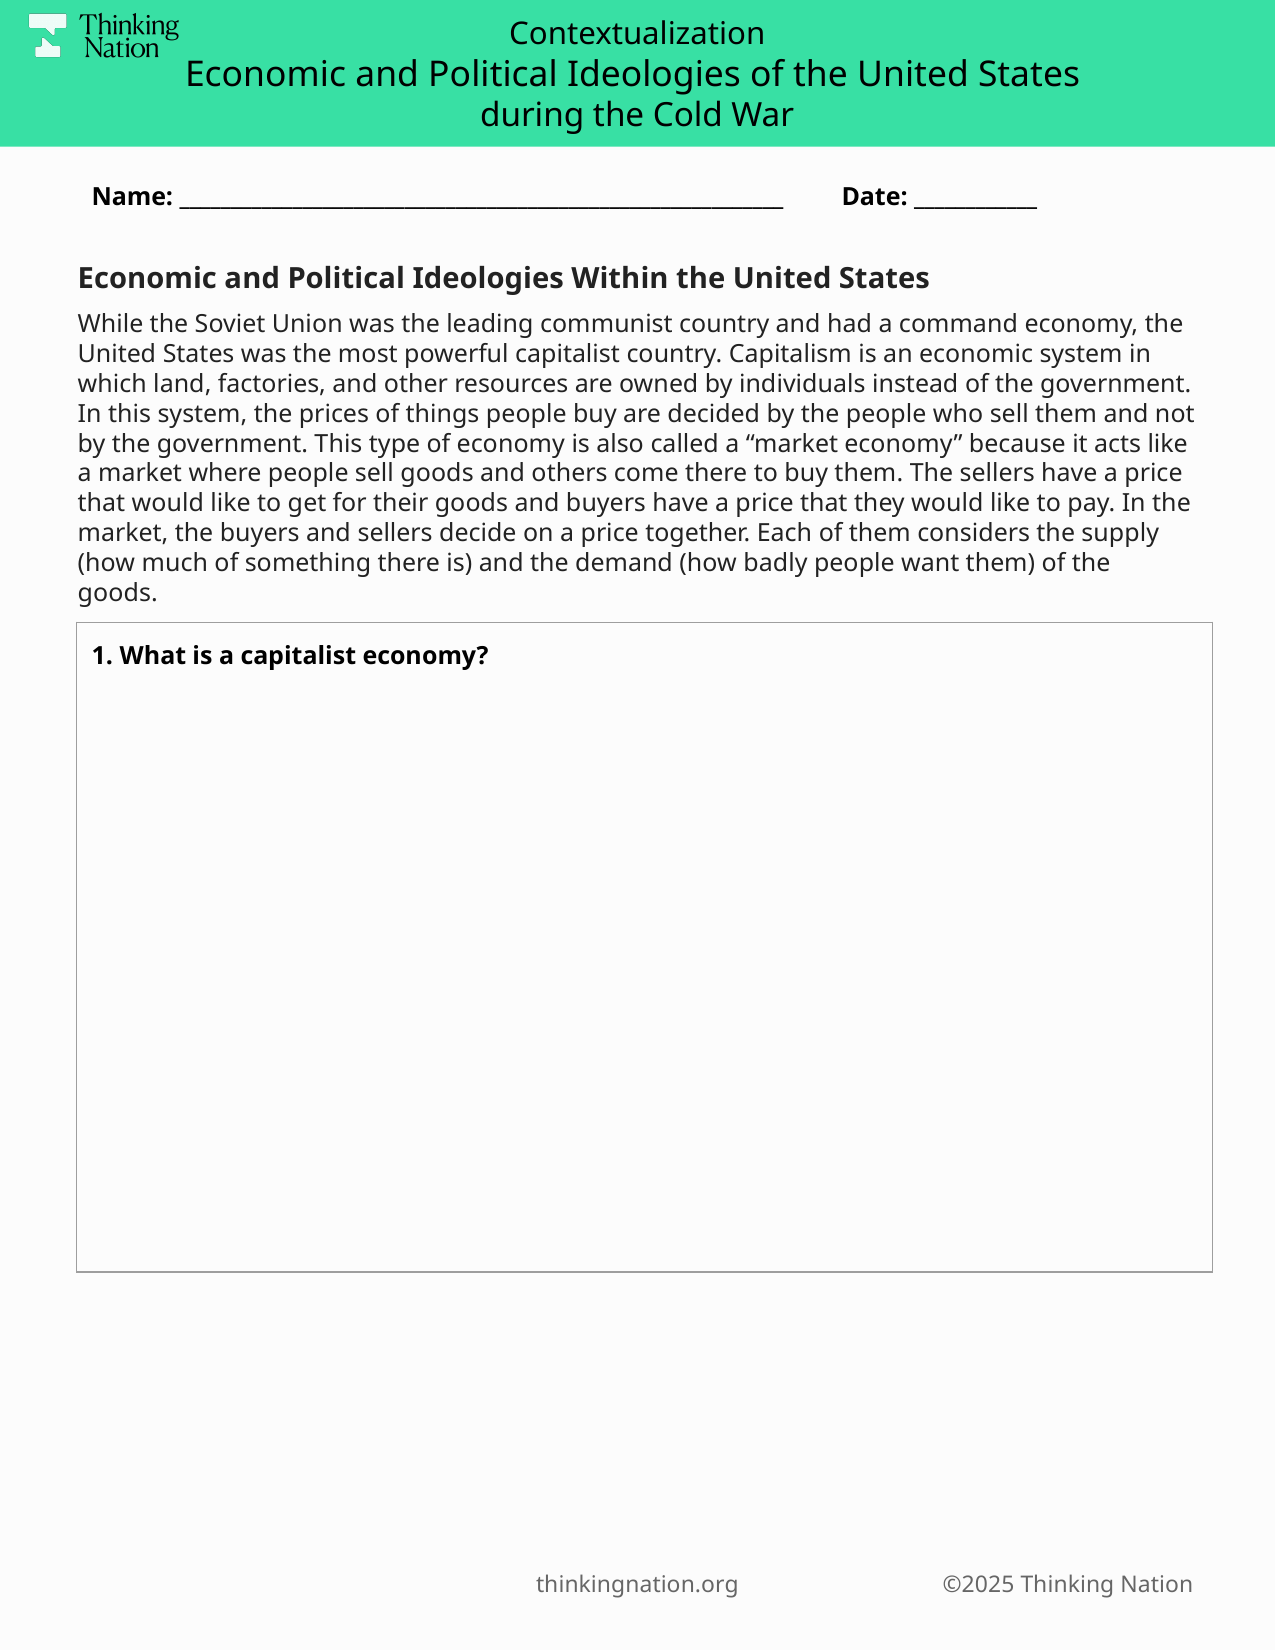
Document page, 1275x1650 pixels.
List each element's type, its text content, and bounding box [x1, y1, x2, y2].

picture [12, 0, 184, 71]
text_box ©2025 Thinking Nation [907, 1553, 1210, 1605]
text_box thinkingnation.org [486, 1553, 789, 1605]
text_box Contextualization Economic and Political Ideologies of the United States during the Cold War [0, 0, 1275, 147]
table_header 1. What is a capitalist economy? [77, 623, 1212, 1271]
text_box Name: ___________________________________________________________ Date: ____________ [76, 165, 1199, 226]
text_box Economic and Political Ideologies Within the United States While the Soviet Union was the leading communist country and had a command economy, the United States was the most powerful capitalist country. Capitalism is an economic system in which land, factories, and other resources are owned by individuals instead of the government. In this system, the prices of things people buy are decided by the people who sell them and not by the government. This type of economy is also called a “market economy” because it acts like a market where people sell goods and others come there to buy them. The sellers have a price that would like to get for their goods and buyers have a price that they would like to pay. In the market, the buyers and sellers decide on a price together. Each of them considers the supply (how much of something there is) and the demand (how badly people want them) of the goods. [62, 244, 1213, 627]
